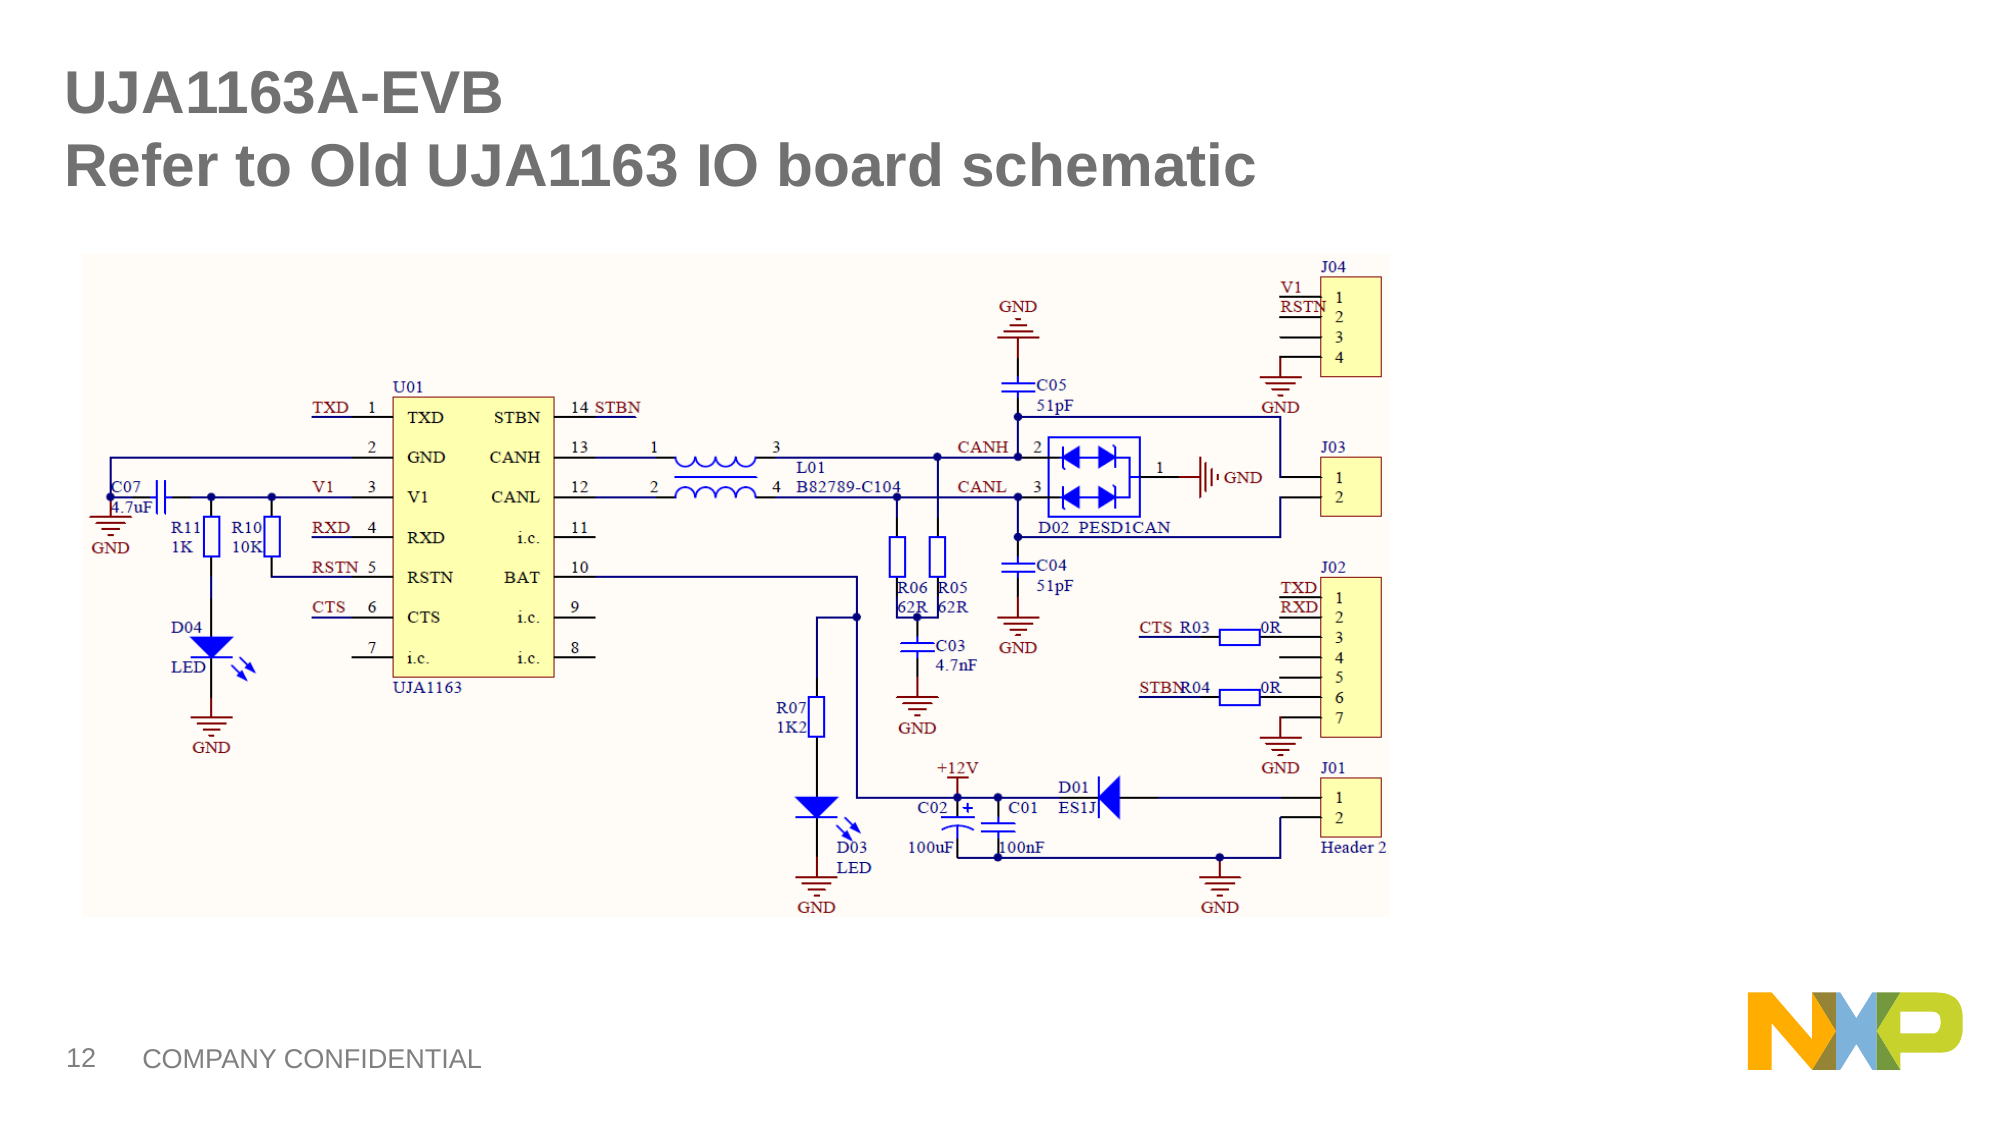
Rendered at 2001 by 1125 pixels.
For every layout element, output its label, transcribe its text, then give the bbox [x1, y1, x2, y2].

picture [82, 253, 1390, 917]
title UJA1163A-EVB Refer to Old UJA1163 IO board schematic [48, 45, 1963, 154]
